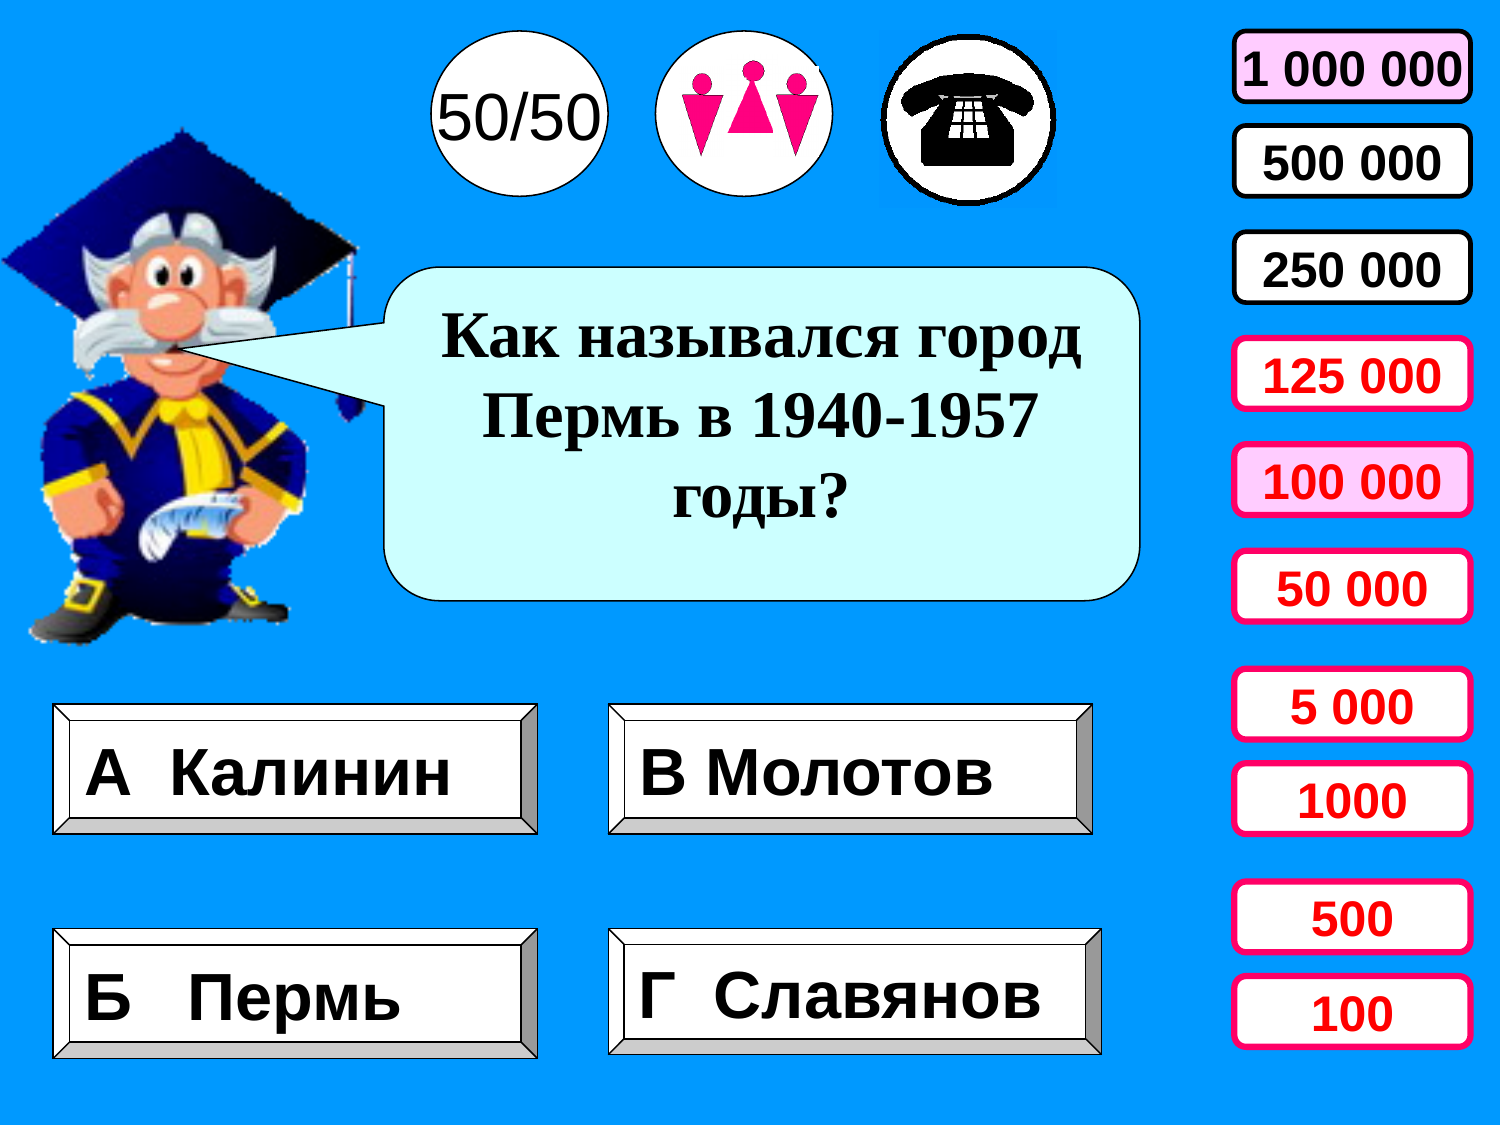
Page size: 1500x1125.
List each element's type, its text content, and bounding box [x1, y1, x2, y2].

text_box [655, 30, 833, 197]
text_box У Вас 100 000 рублей! [55, 705, 535, 720]
text_box 125 000 [1234, 337, 1471, 409]
text_box Продолжить игру [610, 929, 1100, 944]
text_box 500 000 [1234, 125, 1471, 197]
text_box 100 [1234, 976, 1471, 1047]
text_box 50/50 [430, 30, 609, 197]
text_box 1000 [1234, 763, 1471, 835]
text_box Г Славянов [608, 928, 1102, 1055]
text_box 5 000 [1234, 668, 1471, 740]
text_box Продолжить игру [55, 929, 536, 944]
text_box 1 000 000 [1234, 30, 1471, 102]
picture [879, 30, 1058, 208]
picture [0, 113, 408, 653]
text_box 100 000 [1234, 444, 1471, 516]
text_box В Молотов [608, 704, 1093, 835]
text_box 500 [1234, 881, 1471, 953]
text_box Б Пермь [53, 928, 538, 1059]
text_box А Калинин [53, 704, 538, 835]
text_box Покинуть игру [611, 705, 1090, 720]
text_box Как назывался город Пермь в 1940-1957 годы? [412, 267, 1140, 601]
text_box 50 000 [1234, 550, 1471, 622]
text_box 250 000 [1234, 231, 1471, 303]
